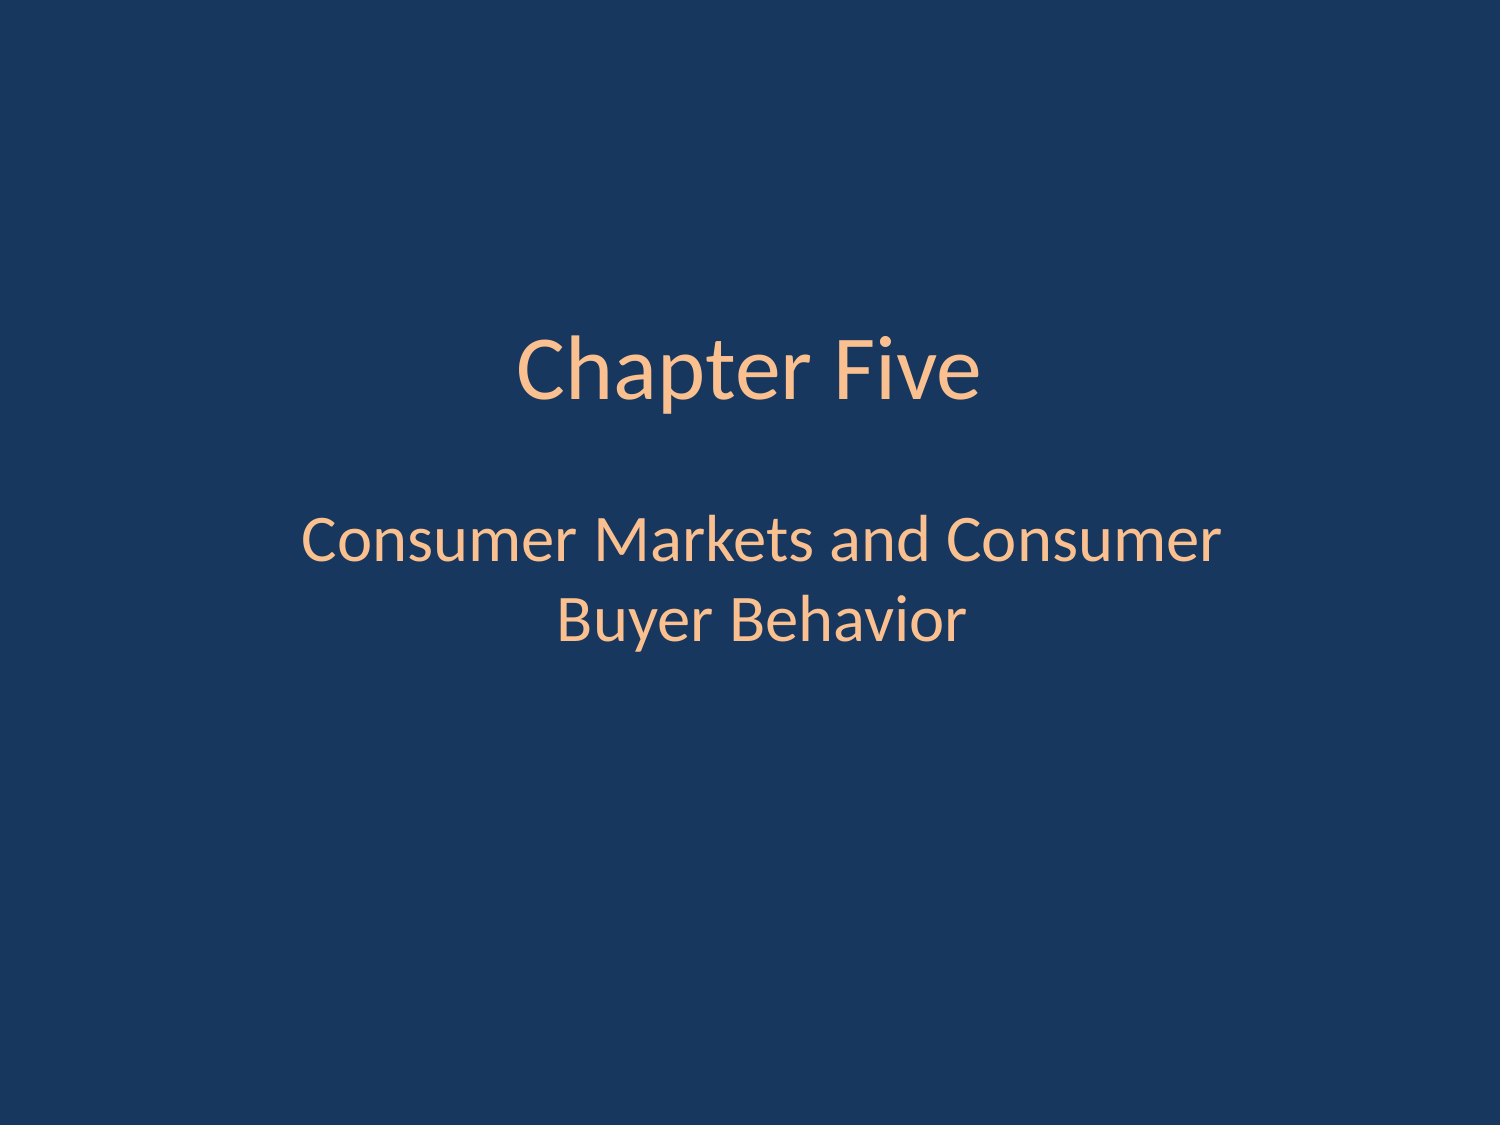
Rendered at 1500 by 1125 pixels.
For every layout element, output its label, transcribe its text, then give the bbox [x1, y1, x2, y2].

title Chapter Five [162, 187, 1338, 429]
subtitle Consumer Markets and Consumer Buyer Behavior [237, 487, 1288, 775]
